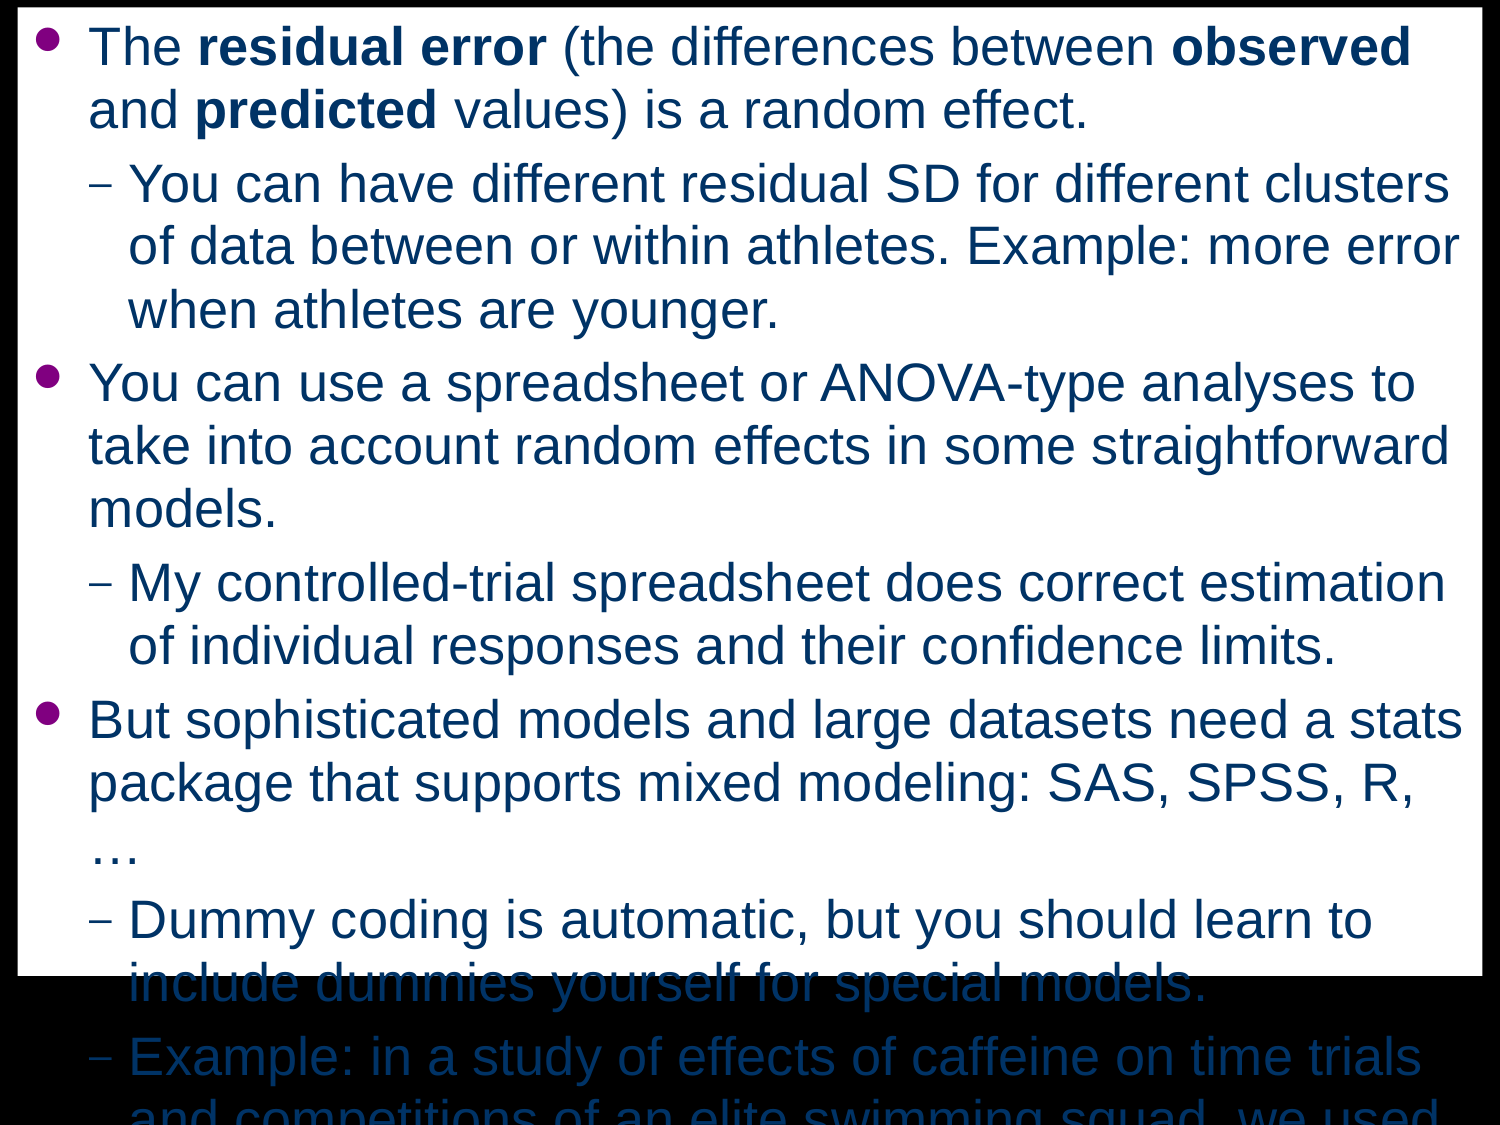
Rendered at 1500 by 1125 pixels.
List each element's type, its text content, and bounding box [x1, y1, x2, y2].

list The residual error (the differences between observed and predicted values) is a random effect. You can have different residual SD for different clusters of data between or within athletes. Example: more error when athletes are younger. You can use a spreadsheet or ANOVA-type analyses to take into account random effects in some straightforward models. My controlled-trial spreadsheet does correct estimation of individual responses and their confidence limits. But sophisticated models and large datasets need a stats package that supports mixed modeling: SAS, SPSS, R,… Dummy coding is automatic, but you should learn to include dummies yourself for special models. Example: in a study of effects of caffeine on time trials and competitions of an elite swimming squad, we used dummies to code competitions (vs time trials), evening (vs morning) performances, real (vs placebo) caffeine… [17, 7, 1483, 976]
